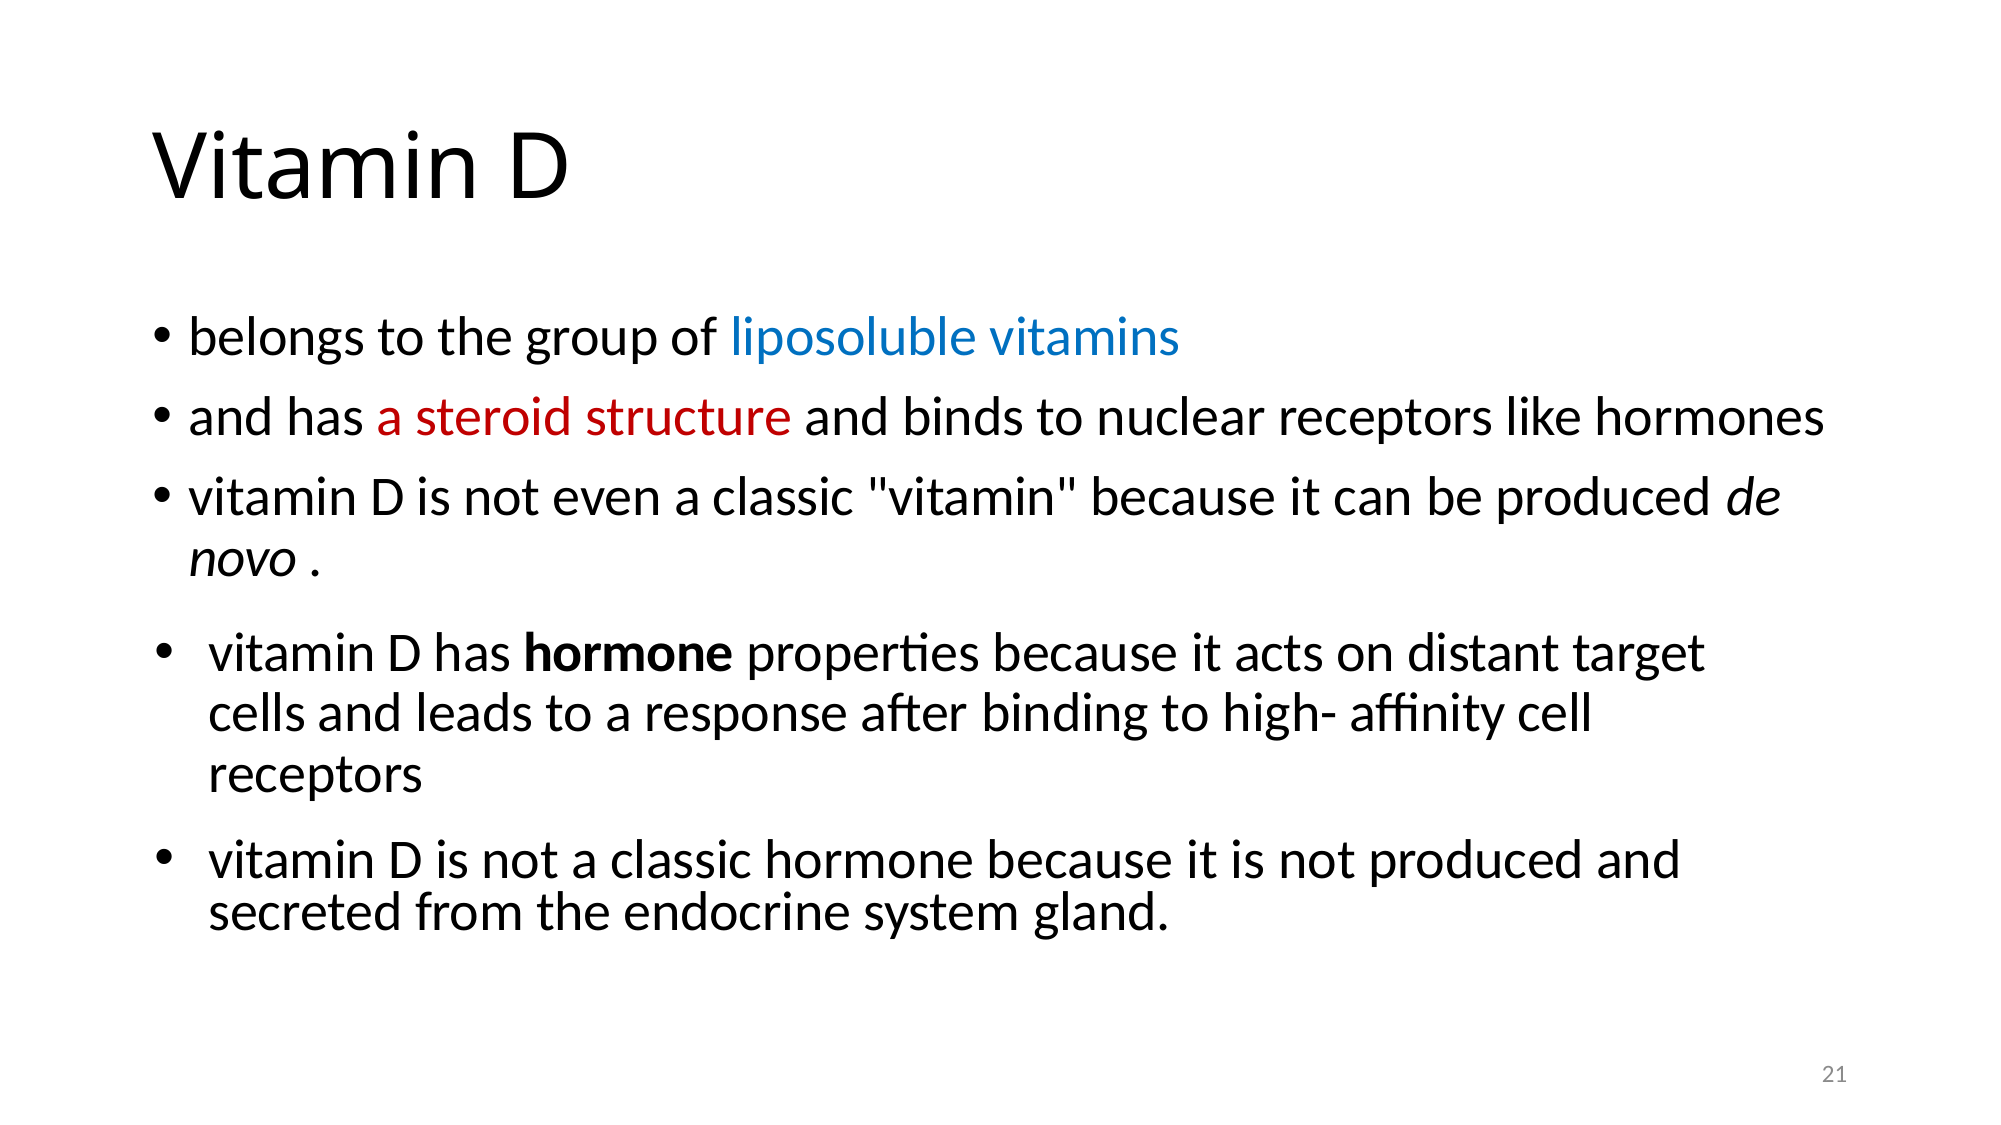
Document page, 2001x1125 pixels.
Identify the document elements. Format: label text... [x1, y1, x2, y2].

list belongs to the group of liposoluble vitamins and has a steroid structure and binds to nuclear receptors like hormones vitamin D is not even a classic "vitamin" because it can be produced de novo . vitamin D has hormone properties because it acts on distant target cells and leads to a response after binding to high- affinity cell receptors vitamin D is not a classic hormone because it is not produced and secreted from the endocrine system gland. [137, 299, 1863, 1014]
title Vitamin D [137, 59, 1863, 278]
slide_number 21 [1412, 1042, 1863, 1103]
